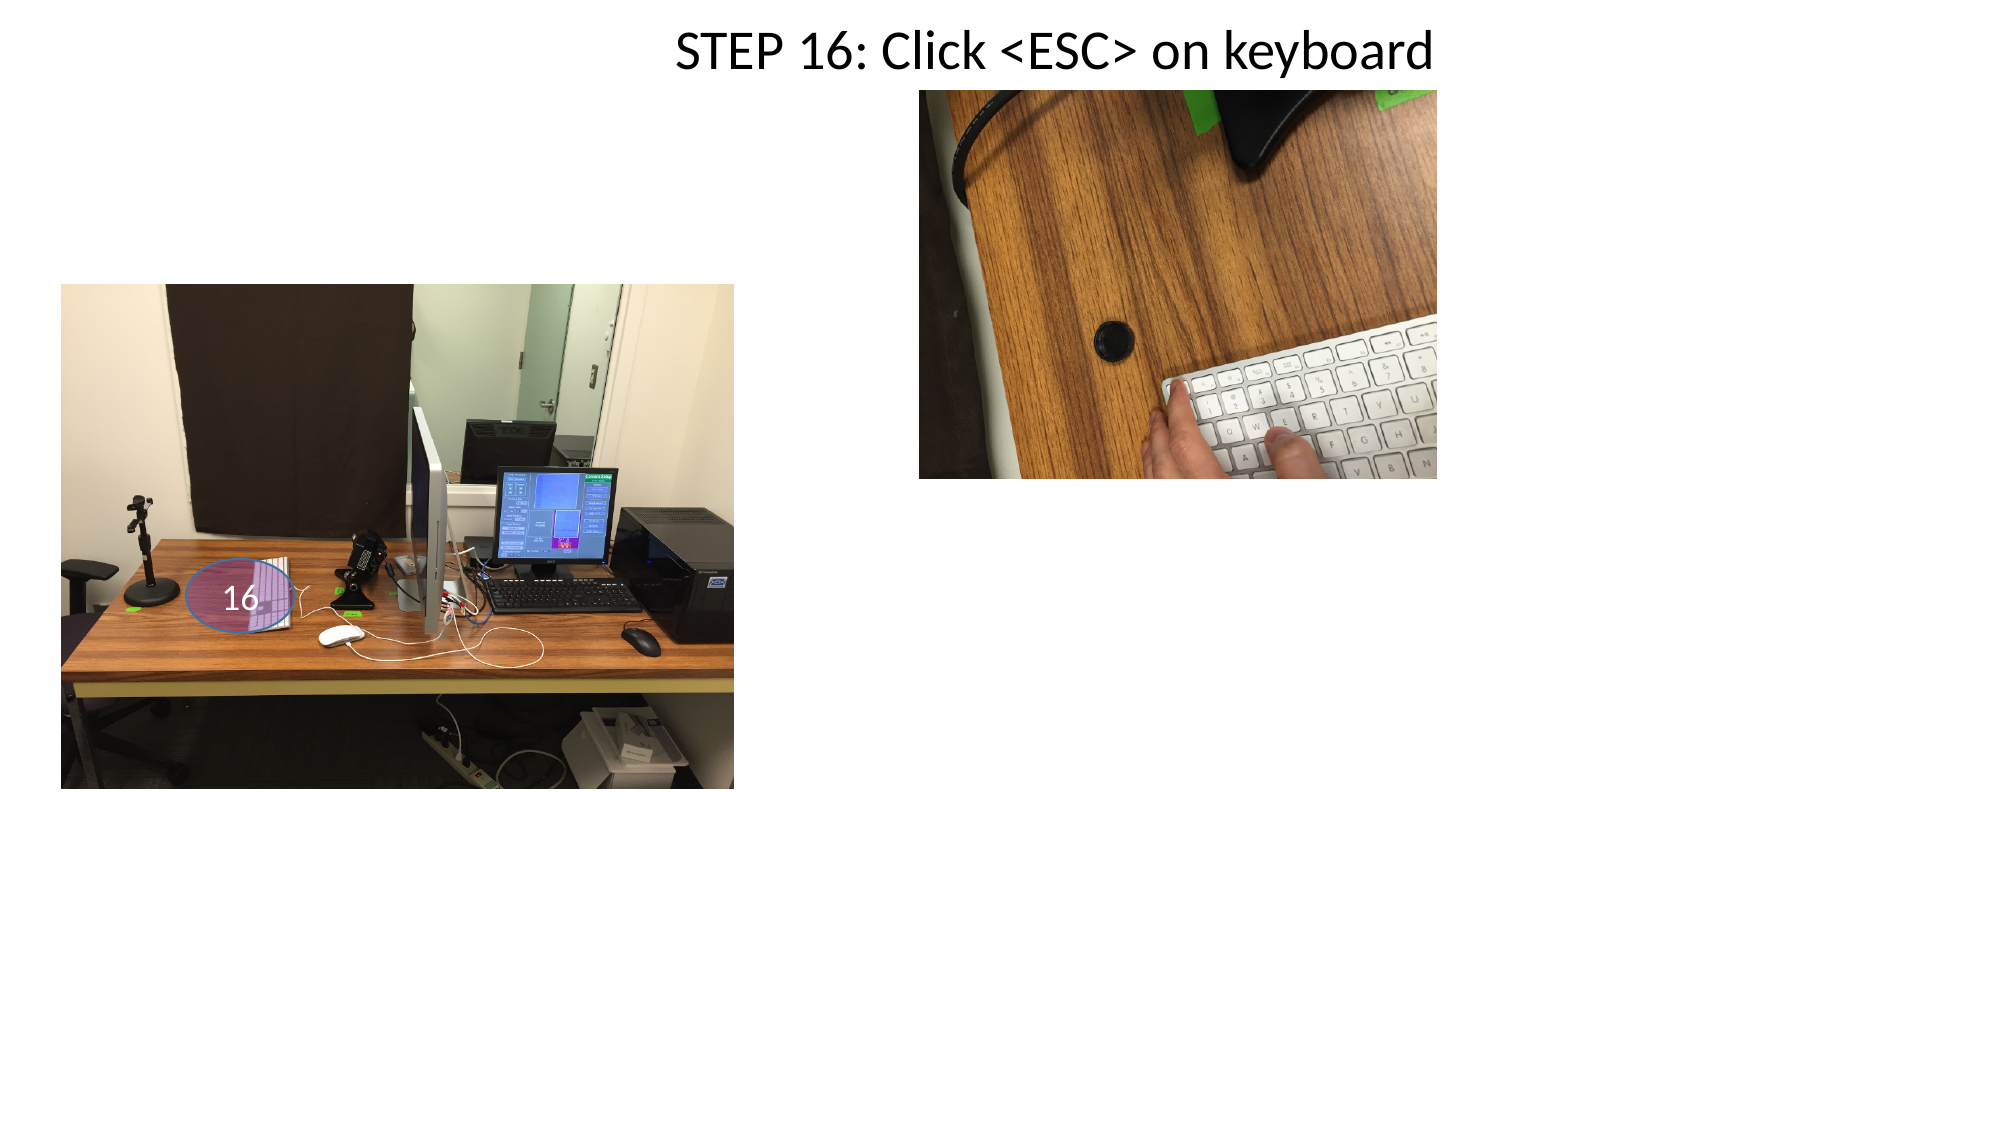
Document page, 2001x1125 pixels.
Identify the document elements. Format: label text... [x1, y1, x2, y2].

picture [61, 284, 734, 789]
picture [919, 90, 1437, 479]
text_box STEP 16: Click <ESC> on keyboard [659, 14, 1907, 1119]
